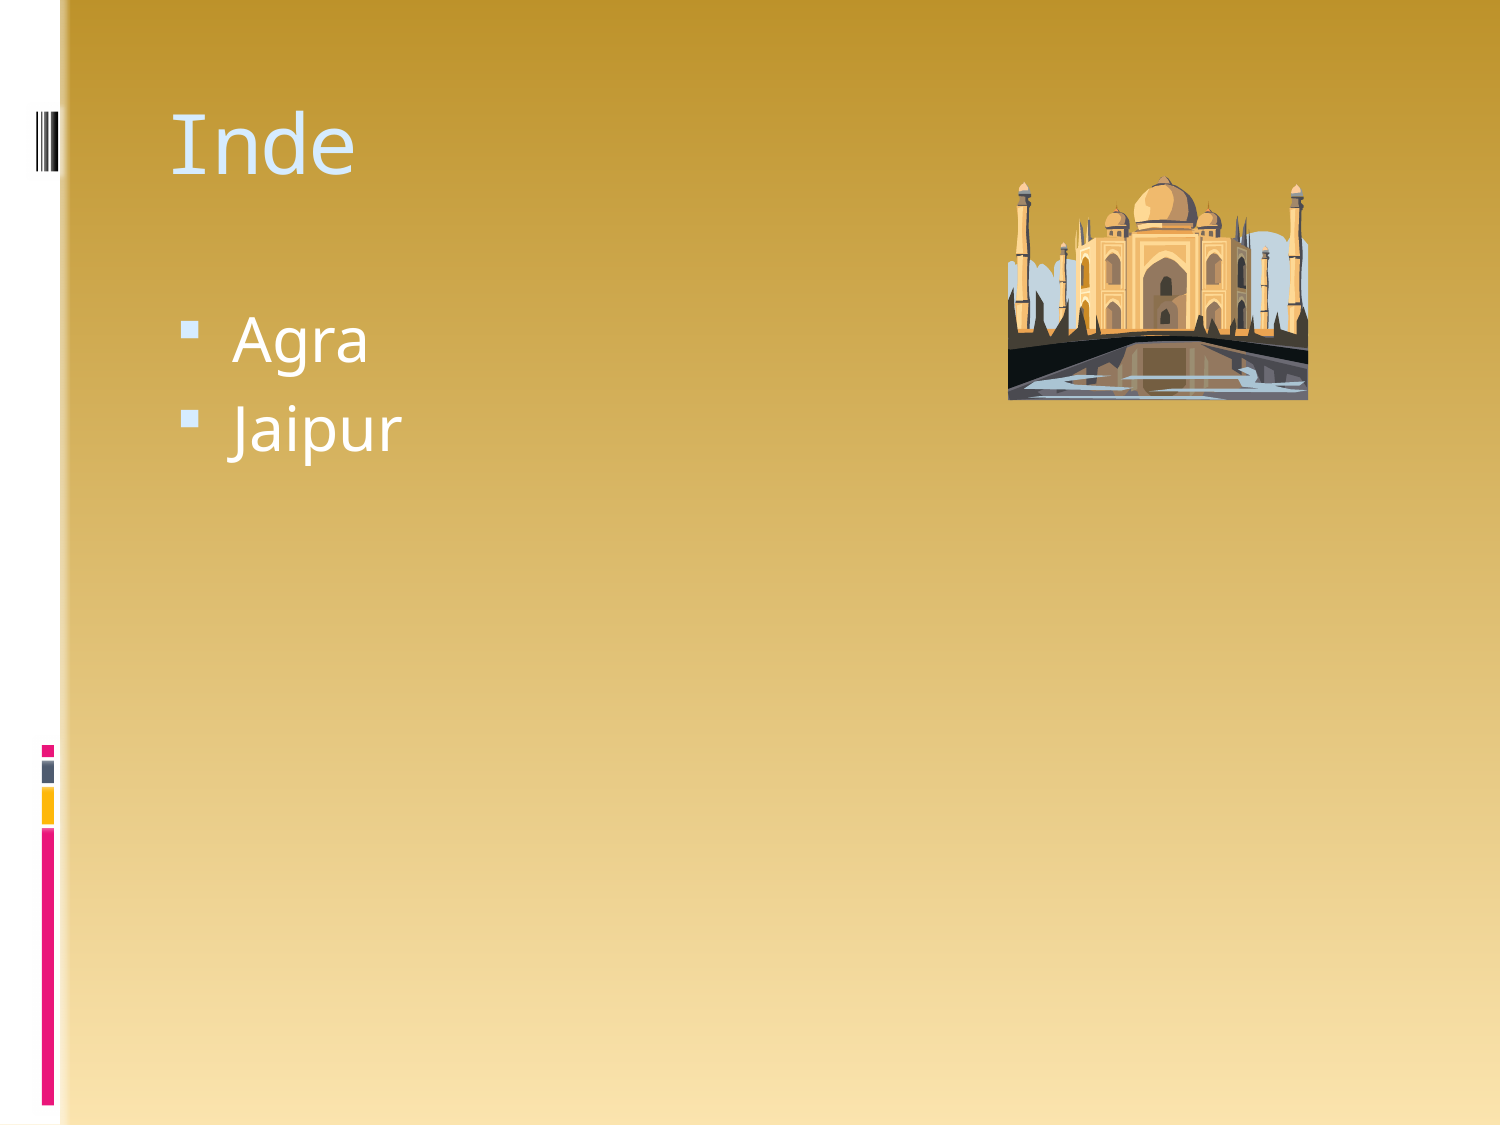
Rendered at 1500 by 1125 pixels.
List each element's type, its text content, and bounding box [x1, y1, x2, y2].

list Agra Jaipur [150, 292, 1425, 1043]
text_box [1007, 175, 1309, 401]
title Inde [150, 83, 1425, 234]
